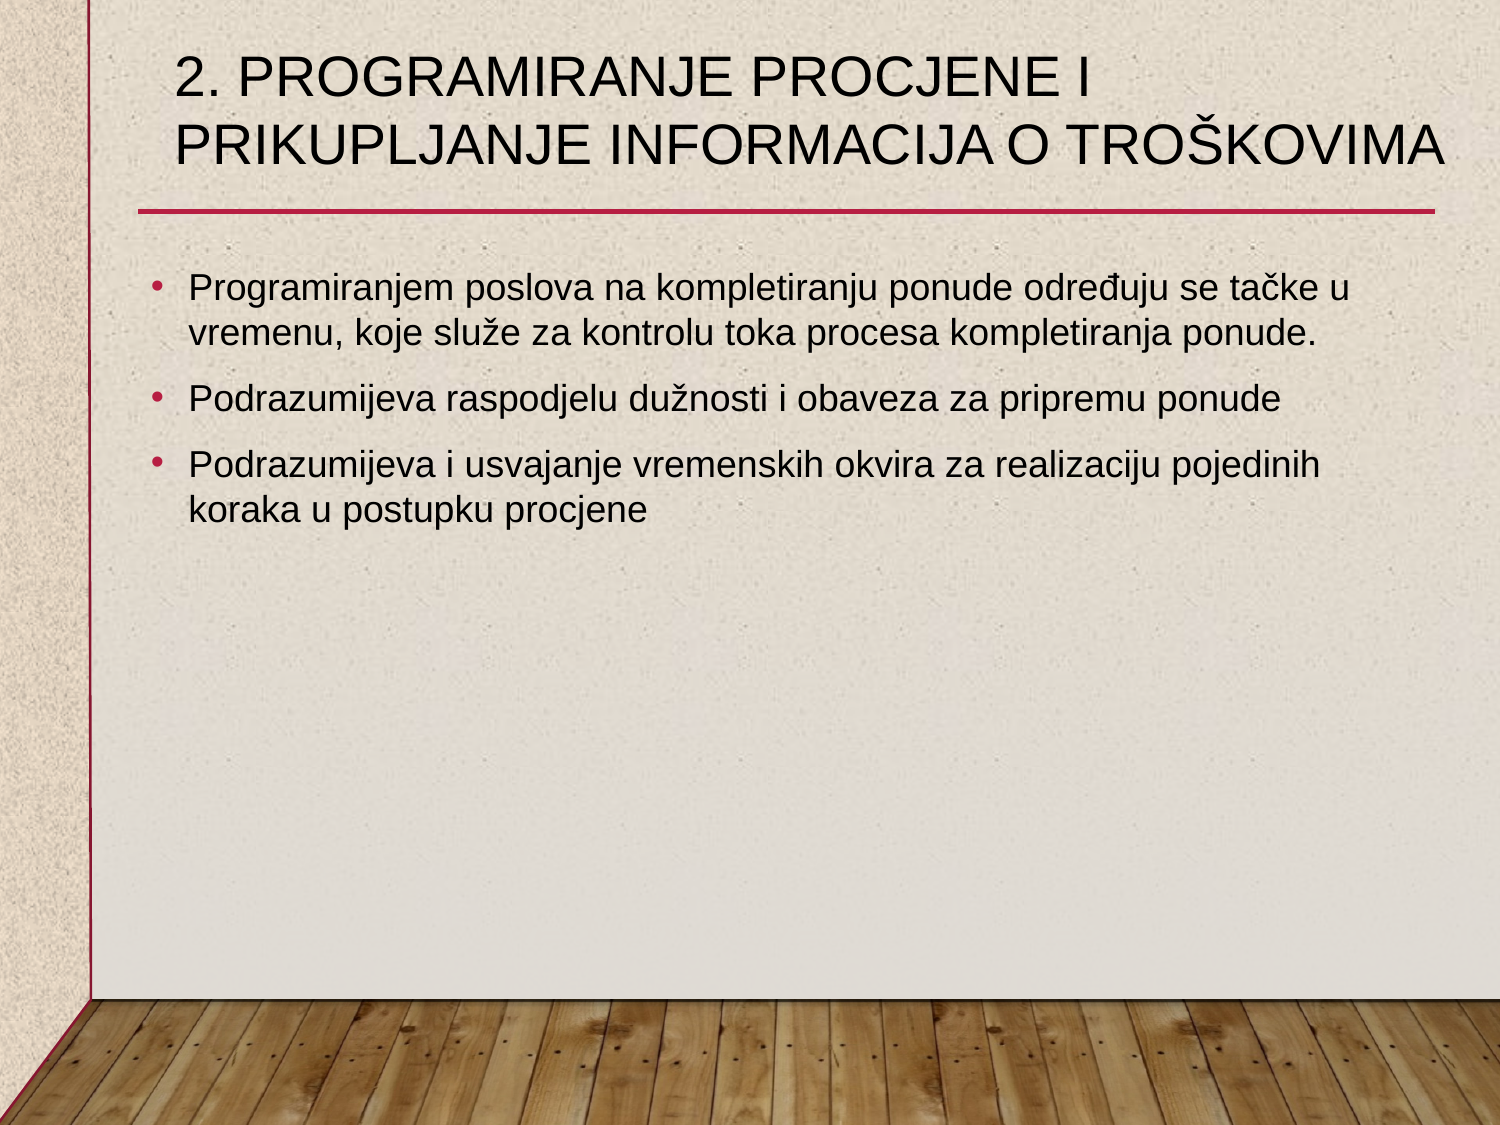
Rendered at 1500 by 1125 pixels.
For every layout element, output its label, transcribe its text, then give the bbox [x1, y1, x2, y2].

title 2. PROGRAMIRANJE PROCjENE I PRIKUPLJANJE INFORMACIJA O TROŠKOVIMA [159, 32, 1471, 205]
picture [0, 999, 1500, 1125]
picture [91, 0, 1500, 395]
list Programiranjem poslova na kompletiranju ponude određuju se tačke u vremenu, koje služe za kontrolu toka procesa kompletiranja ponude. Podrazumijeva raspodjelu dužnosti i obaveza za pripremu ponude Podrazumijeva i usvajanje vremenskih okvira za realizaciju pojedinih koraka u postupku procjene [135, 255, 1436, 976]
